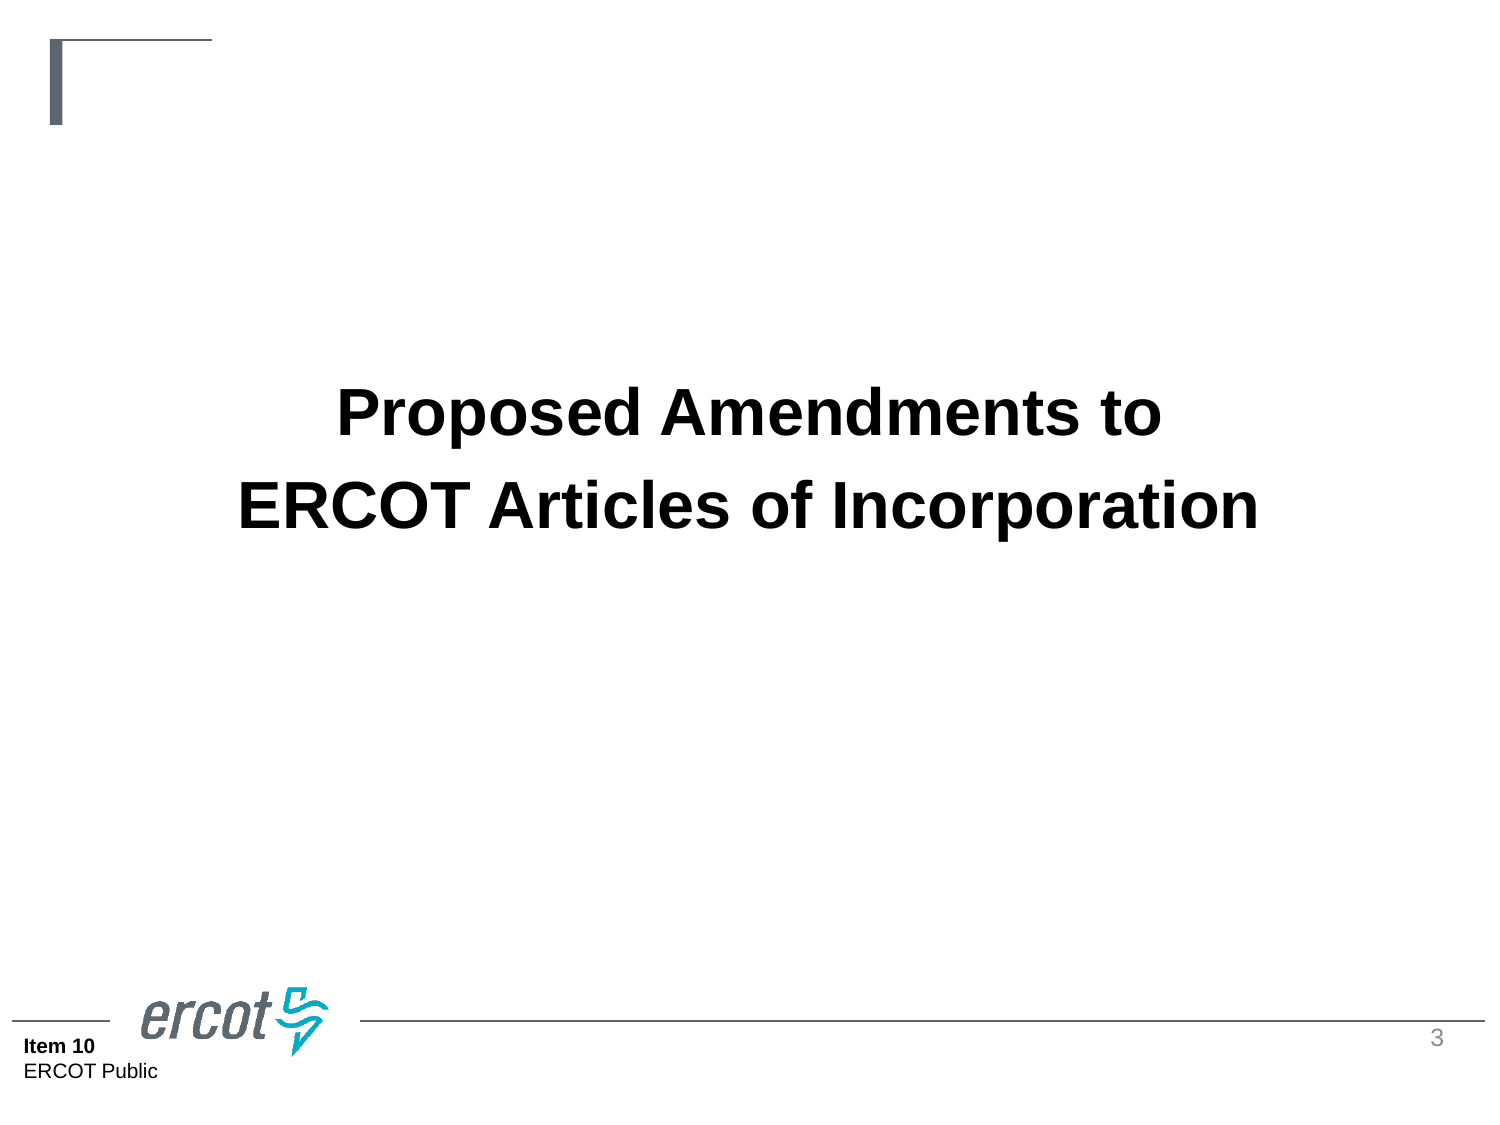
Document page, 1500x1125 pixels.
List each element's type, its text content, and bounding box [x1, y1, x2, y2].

slide_number 3 [1387, 1012, 1488, 1062]
picture [137, 983, 332, 1059]
list Proposed Amendments to ERCOT Articles of Incorporation [50, 174, 1450, 972]
